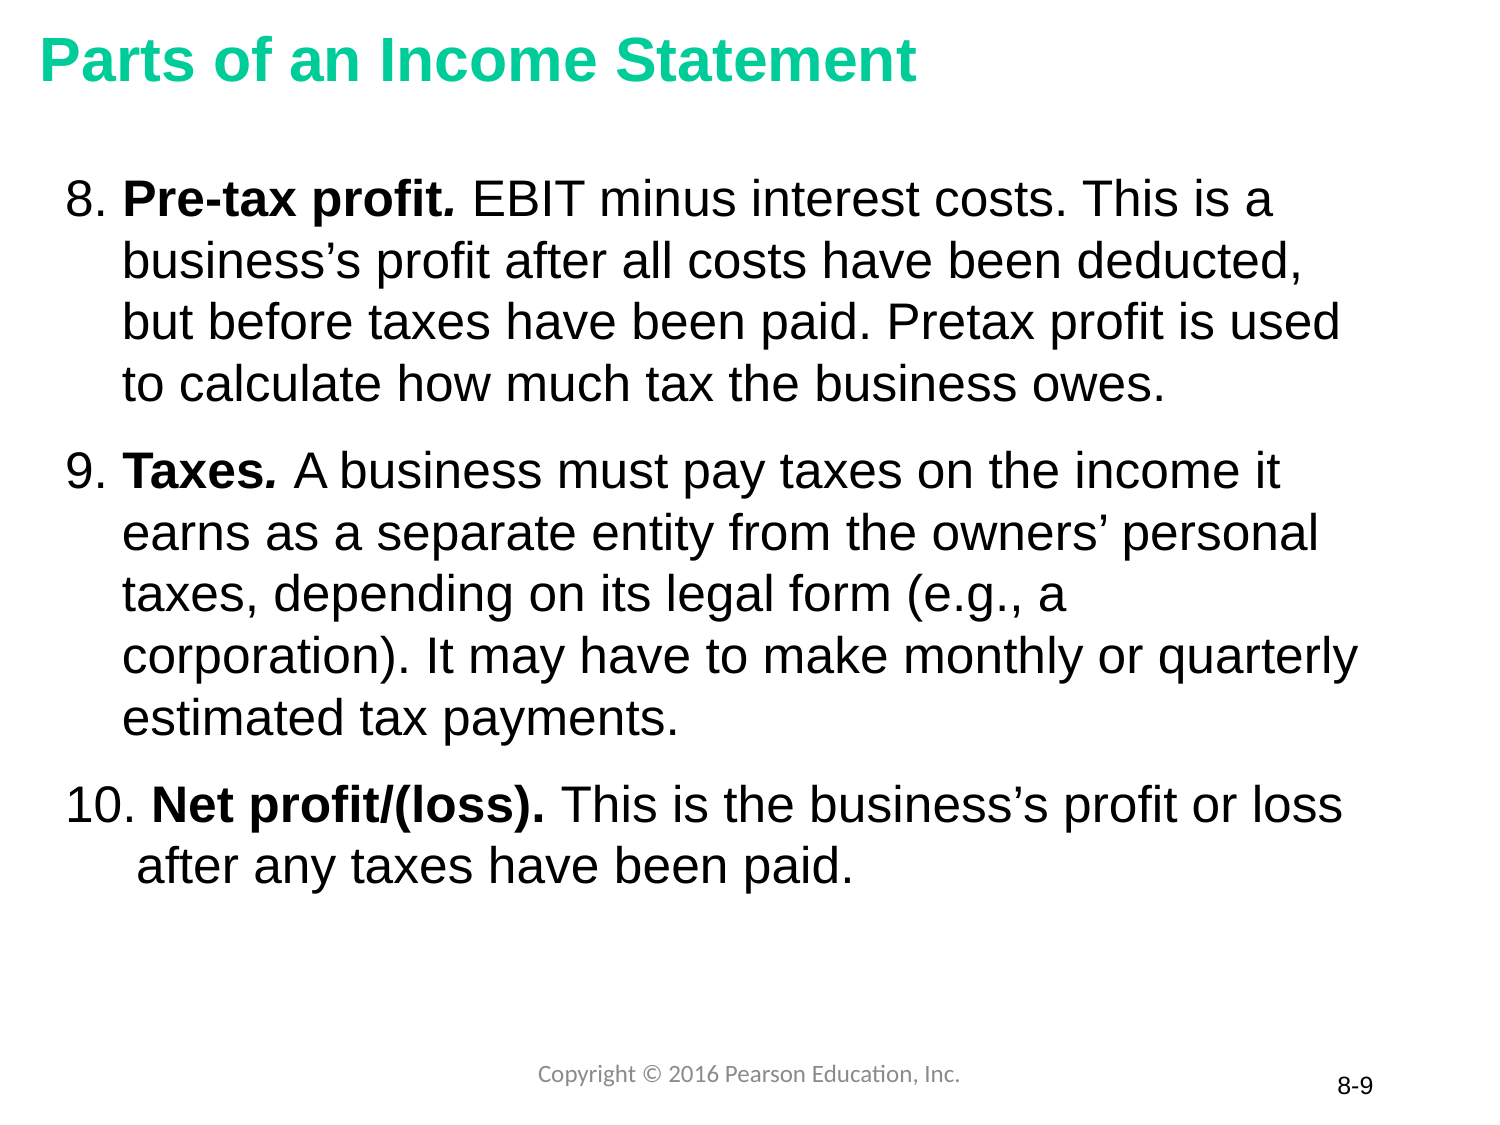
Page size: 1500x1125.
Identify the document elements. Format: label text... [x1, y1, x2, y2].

title Parts of an Income Statement [24, 0, 1375, 150]
footer Copyright © 2016 Pearson Education, Inc. [512, 1042, 988, 1103]
list 8. Pre-tax profit. EBIT minus interest costs. This is a business’s profit after all costs have been deducted, but before taxes have been paid. Pretax profit is used to calculate how much tax the business owes. 9. Taxes. A business must pay taxes on the income it earns as a separate entity from the owners’ personal taxes, depending on its legal form (e.g., a corporation). It may have to make monthly or quarterly estimated tax payments. 10. Net profit/(loss). This is the business’s profit or loss after any taxes have been paid. [50, 157, 1400, 1025]
